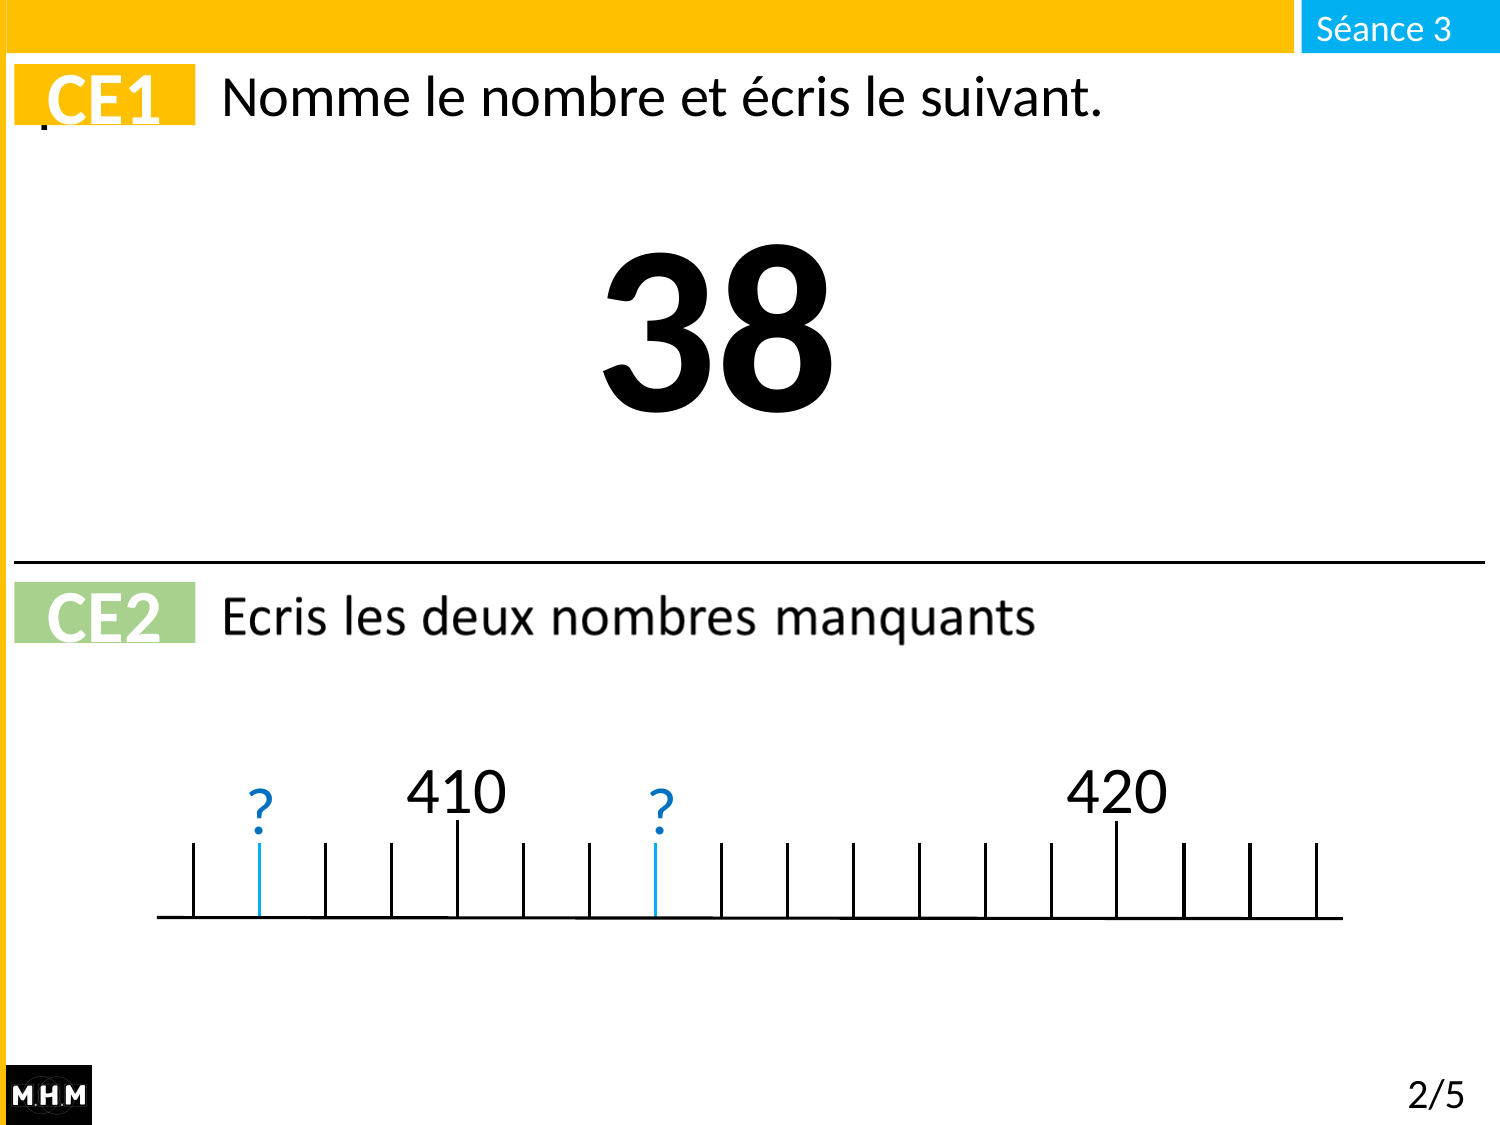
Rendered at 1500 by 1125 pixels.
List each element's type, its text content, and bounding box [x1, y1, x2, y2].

picture [6, 1065, 92, 1125]
text_box CE1 [13, 63, 196, 126]
list 2/5 [1373, 1064, 1500, 1125]
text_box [156, 738, 1343, 919]
picture [185, 562, 1500, 687]
text_box CE2 [13, 581, 185, 644]
text_box 38 [565, 161, 868, 467]
title Nomme le nombre et écris le suivant. [206, 67, 1500, 129]
